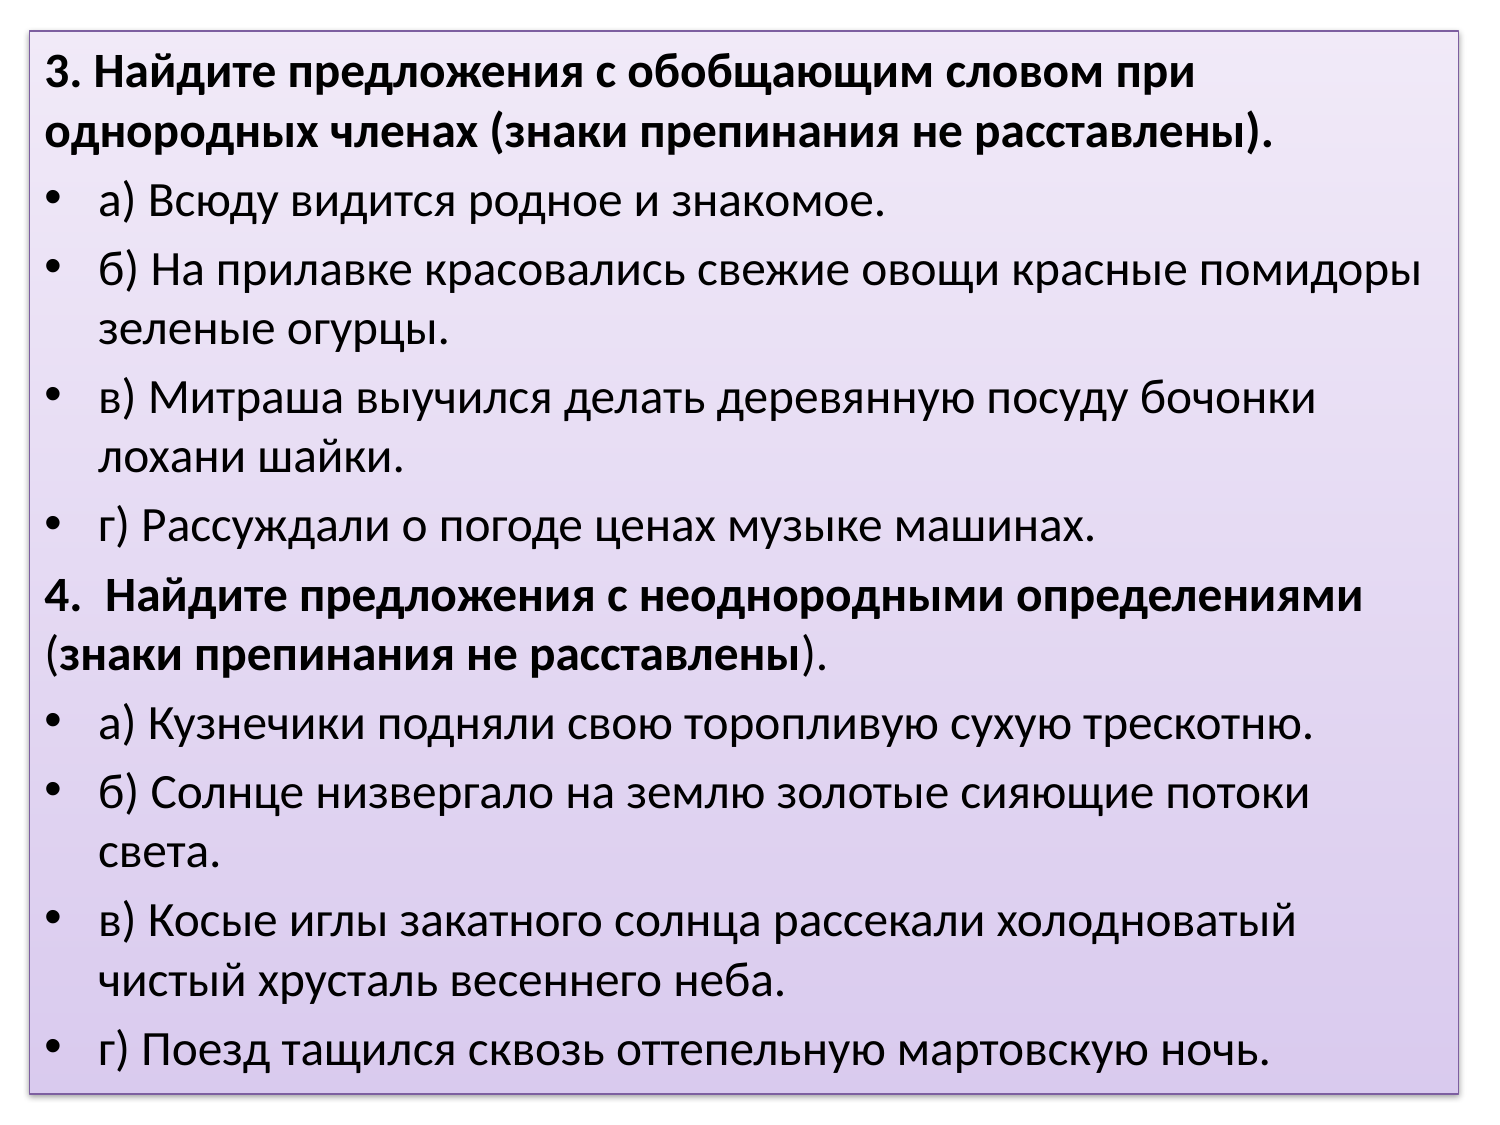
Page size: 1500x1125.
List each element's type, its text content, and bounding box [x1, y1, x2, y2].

list 3. Найдите предложения с обобщающим словом при однородных членах (знаки препинания не расставлены). а) Всюду видится родное и знакомое. б) На прилавке красовались свежие овощи красные помидоры зеленые огурцы. в) Митраша выучился делать деревянную посуду бочонки лохани шайки. г) Рассуждали о погоде ценах музыке машинах. 4. Найдите предложения с неоднородными определениями (знаки препинания не расставлены). а) Кузнечики подняли свою торопливую сухую трескотню. б) Солнце низвергало на землю золотые сияющие потоки света. в) Косые иглы закатного солнца рассекали холодноватый чистый хрусталь весеннего неба. г) Поезд тащился сквозь оттепельную мартовскую ночь. [29, 30, 1459, 1095]
